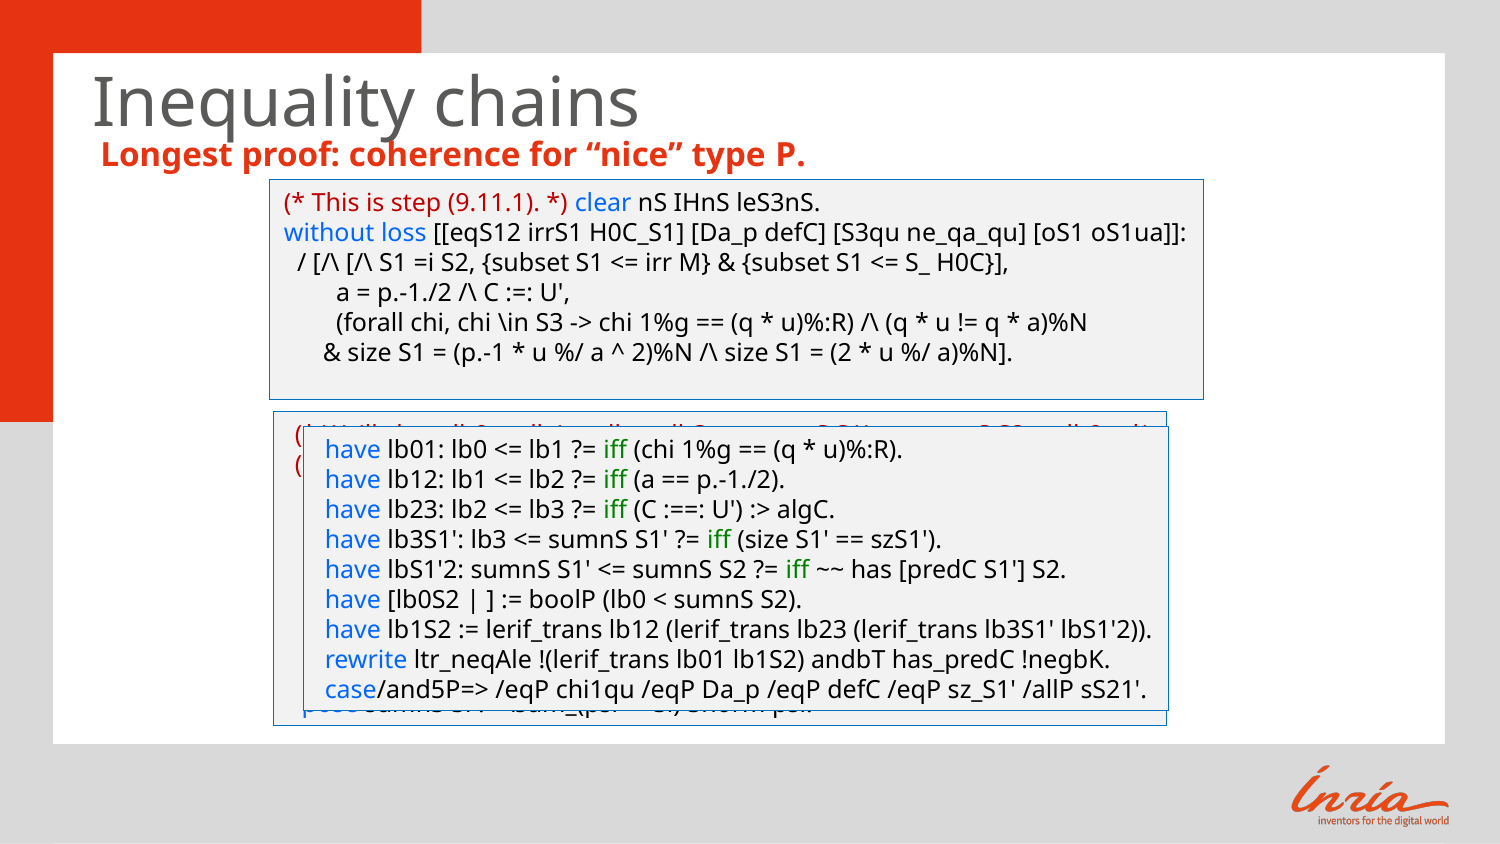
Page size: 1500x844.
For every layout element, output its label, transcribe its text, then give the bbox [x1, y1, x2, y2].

list Longest proof: coherence for “nice” type P. [100, 132, 1282, 612]
title Inequality chains [75, 33, 1425, 175]
text_box have lb01: lb0 <= lb1 ?= iff (chi 1%g == (q * u)%:R). have lb12: lb1 <= lb2 ?= iff (a == p.-1./2). have lb23: lb2 <= lb3 ?= iff (C :==: U') :> algC. have lb3S1': lb3 <= sumnS S1' ?= iff (size S1' == szS1'). have lbS1'2: sumnS S1' <= sumnS S2 ?= iff ~~ has [predC S1'] S2. have [lb0S2 | ] := boolP (lb0 < sumnS S2). have lb1S2 := lerif_trans lb12 (lerif_trans lb23 (lerif_trans lb3S1' lbS1'2)). rewrite ltr_neqAle !(lerif_trans lb01 lb1S2) andbT has_predC !negbK. case/and5P=> /eqP chi1qu /eqP Da_p /eqP defC /eqP sz_S1' /allP sS21'. [303, 426, 1169, 711]
text_box (* This is step (9.11.1). *) clear nS IHnS leS3nS. without loss [[eqS12 irrS1 H0C_S1] [Da_p defC] [S3qu ne_qa_qu] [oS1 oS1ua]]: / [/\ [/\ S1 =i S2, {subset S1 <= irr M} & {subset S1 <= S_ H0C}], a = p.-1./2 /\ C :=: U', (forall chi, chi \in S3 -> chi 1%g == (q * u)%:R) /\ (q * u != q * a)%N & size S1 = (p.-1 * u %/ a ^ 2)%N /\ size S1 = (2 * u %/ a)%N]. [269, 179, 1204, 400]
text_box (* We'll show lb0 <= lb1 <= lb <= lb3 <= sumnS S1' <= sumnS S2 <= lb0, *) (* with equality under conditions that imply the conclusion of (9.11.1). *) pose lb0 := (2 * q * a)%:R * chi 1%g. pose lb1 : algC := (2 * a * q ^ 2 * u)%:R. pose lb2 : algC := (p.-1 * q ^ 2 * u)%:R. pose lb3 : algC := (p.-1 * q ^ 2 * #|U : U'|)%:R. pose S1' := filter [predI irr M & S_ H0U'] S1. pose szS1' := ((p.-1 * #|U : U'|) %/ a ^ 2)%N; set lbS1' := _ %/ _ in lb_Sqa. pose Snorm (psi : 'CF(M)) := psi 1%g ^+ 2 / '[psi]. pose sumnS Si := \sum_(psi <- Si) Snorm psi. [273, 411, 1167, 726]
